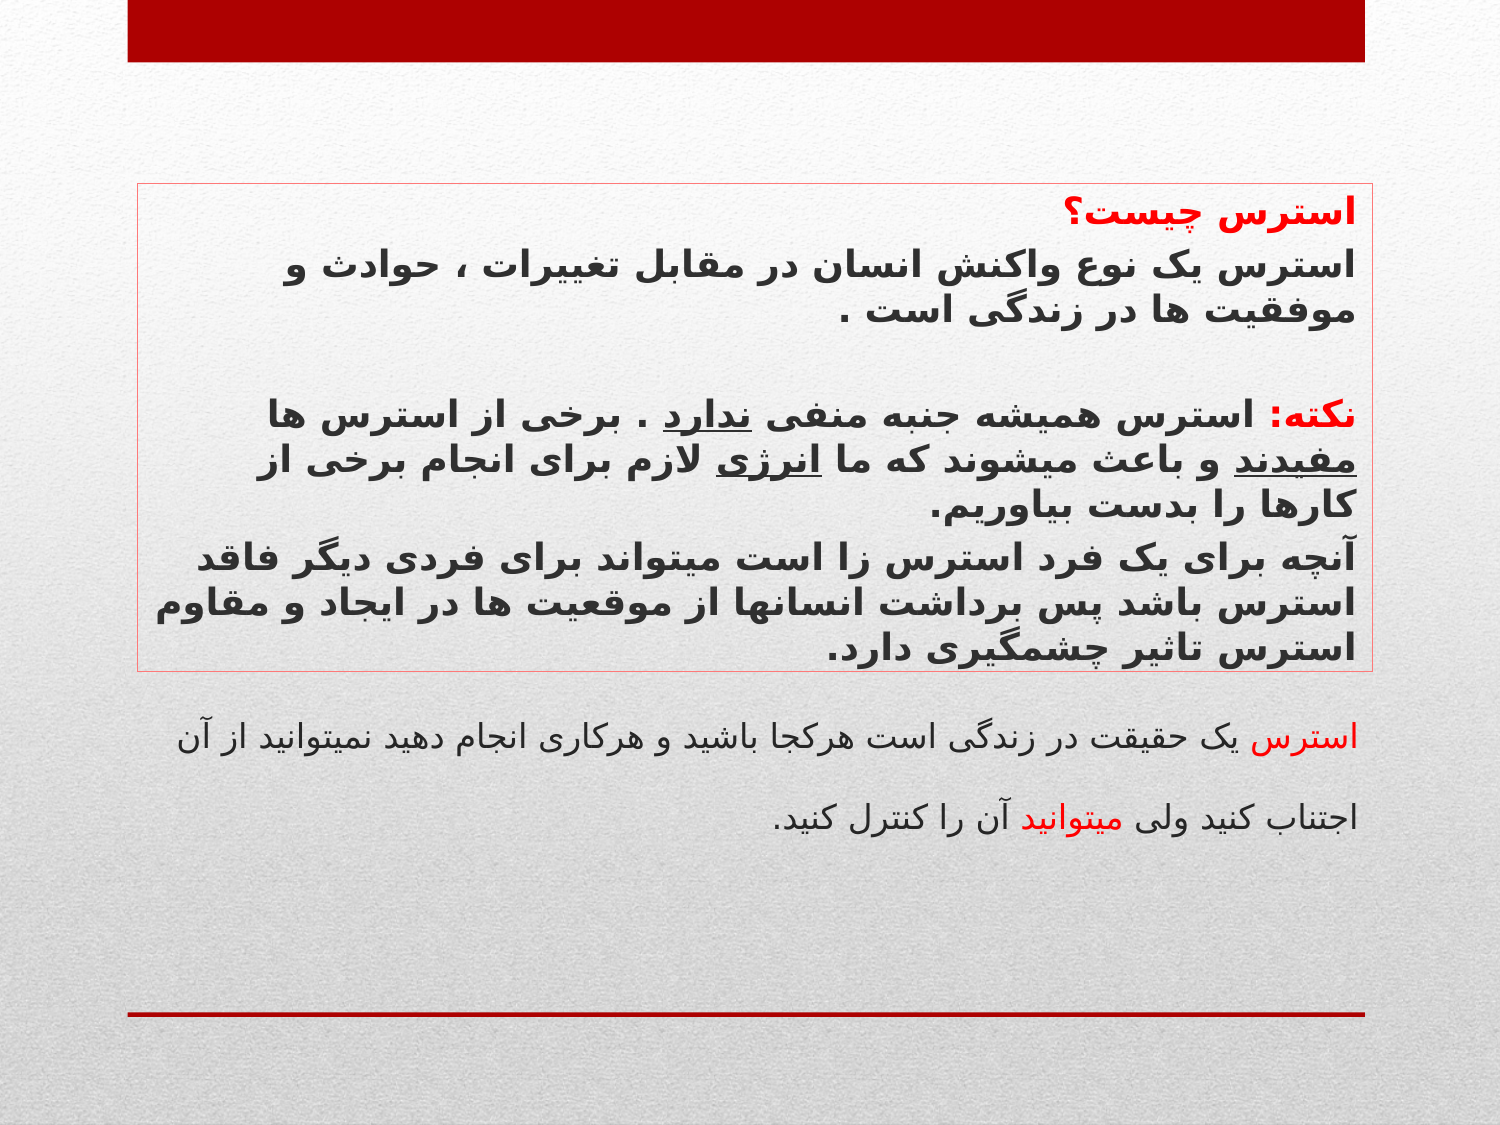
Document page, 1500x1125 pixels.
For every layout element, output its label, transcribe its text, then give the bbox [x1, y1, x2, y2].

title استرس یک حقیقت در زندگی است هرکجا باشید و هرکاری انجام دهید نمیتوانید از آن اجتناب کنید ولی میتوانید آن را کنترل کنید. [125, 669, 1374, 845]
list استرس چیست؟ استرس یک نوع واکنش انسان در مقابل تغییرات ، حوادث و موفقیت ها در زندگی است . نکته: استرس همیشه جنبه منفی ندارد . برخی از استرس ها مفیدند و باعث میشوند که ما انرژی لازم برای انجام برخی از کارها را بدست بیاوریم. آنچه برای یک فرد استرس زا است میتواند برای فردی دیگر فاقد استرس باشد پس برداشت انسانها از موقعیت ها در ایجاد و مقاوم استرس تاثیر چشمگیری دارد. [137, 183, 1373, 672]
